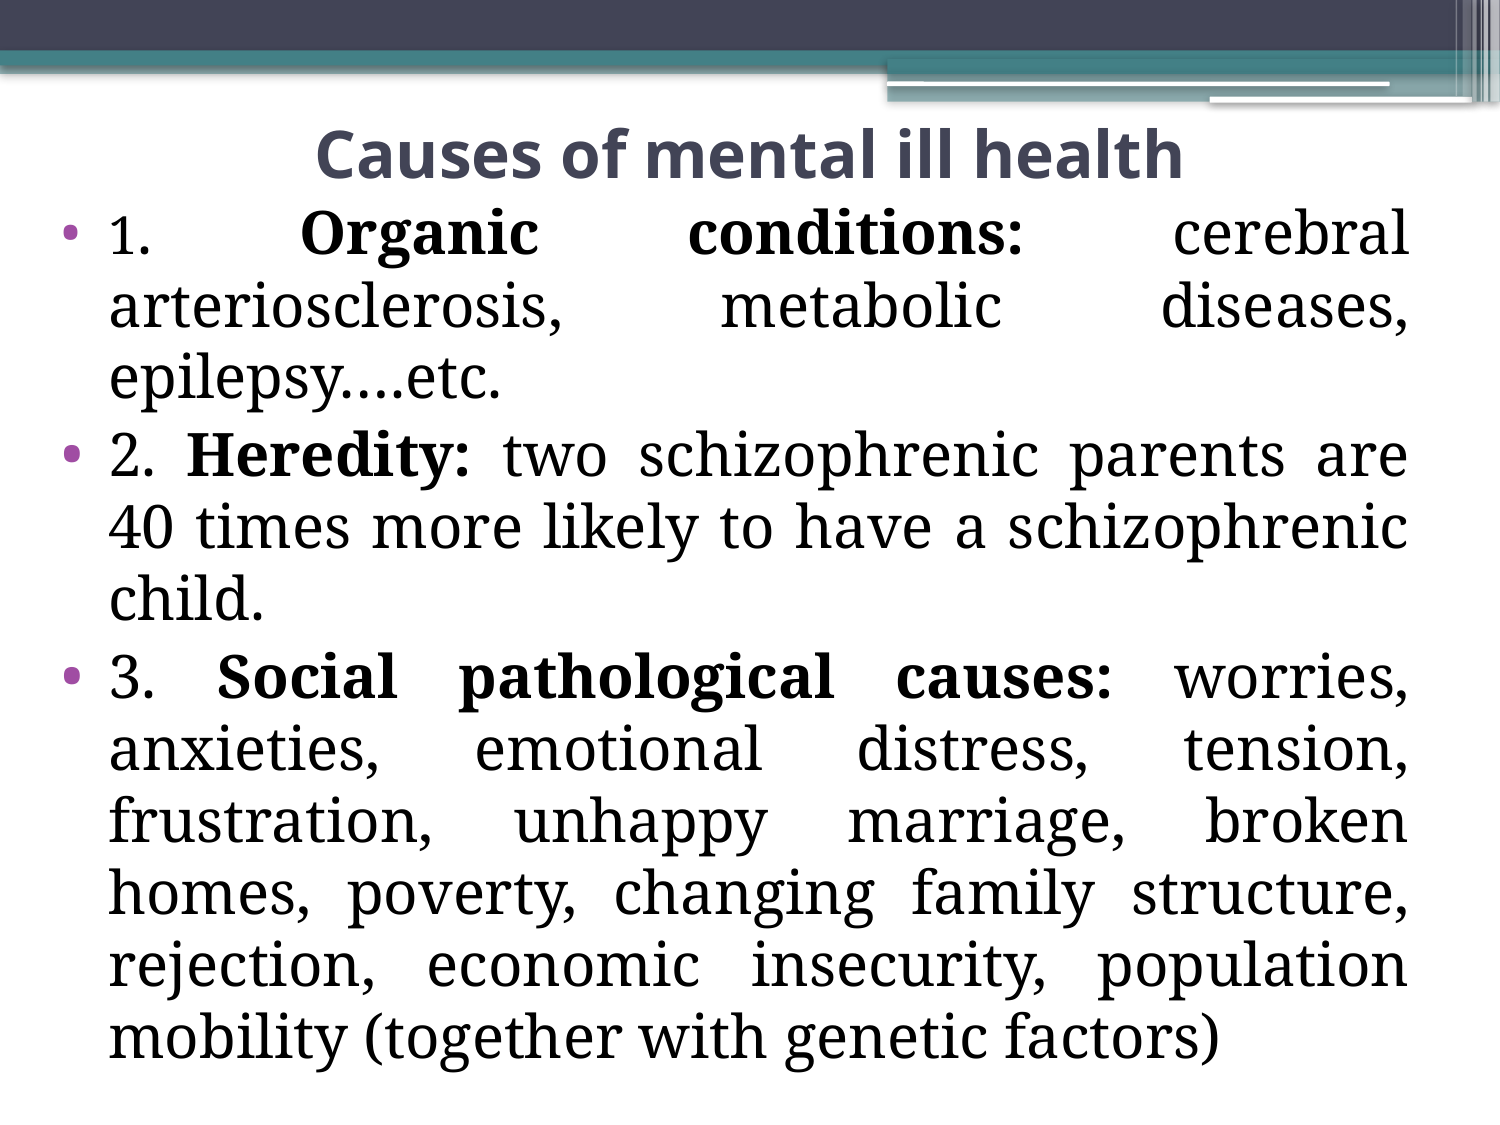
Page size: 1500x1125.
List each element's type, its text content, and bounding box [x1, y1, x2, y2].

list 1. Organic conditions: cerebral arteriosclerosis, metabolic diseases, epilepsy….etc. 2. Heredity: two schizophrenic parents are 40 times more likely to have a schizophrenic child. 3. Social pathological causes: worries, anxieties, emotional distress, tension, frustration, unhappy marriage, broken homes, poverty, changing family structure, rejection, economic insecurity, population mobility (together with genetic factors) [35, 187, 1425, 1079]
title Causes of mental ill health [75, 105, 1425, 187]
